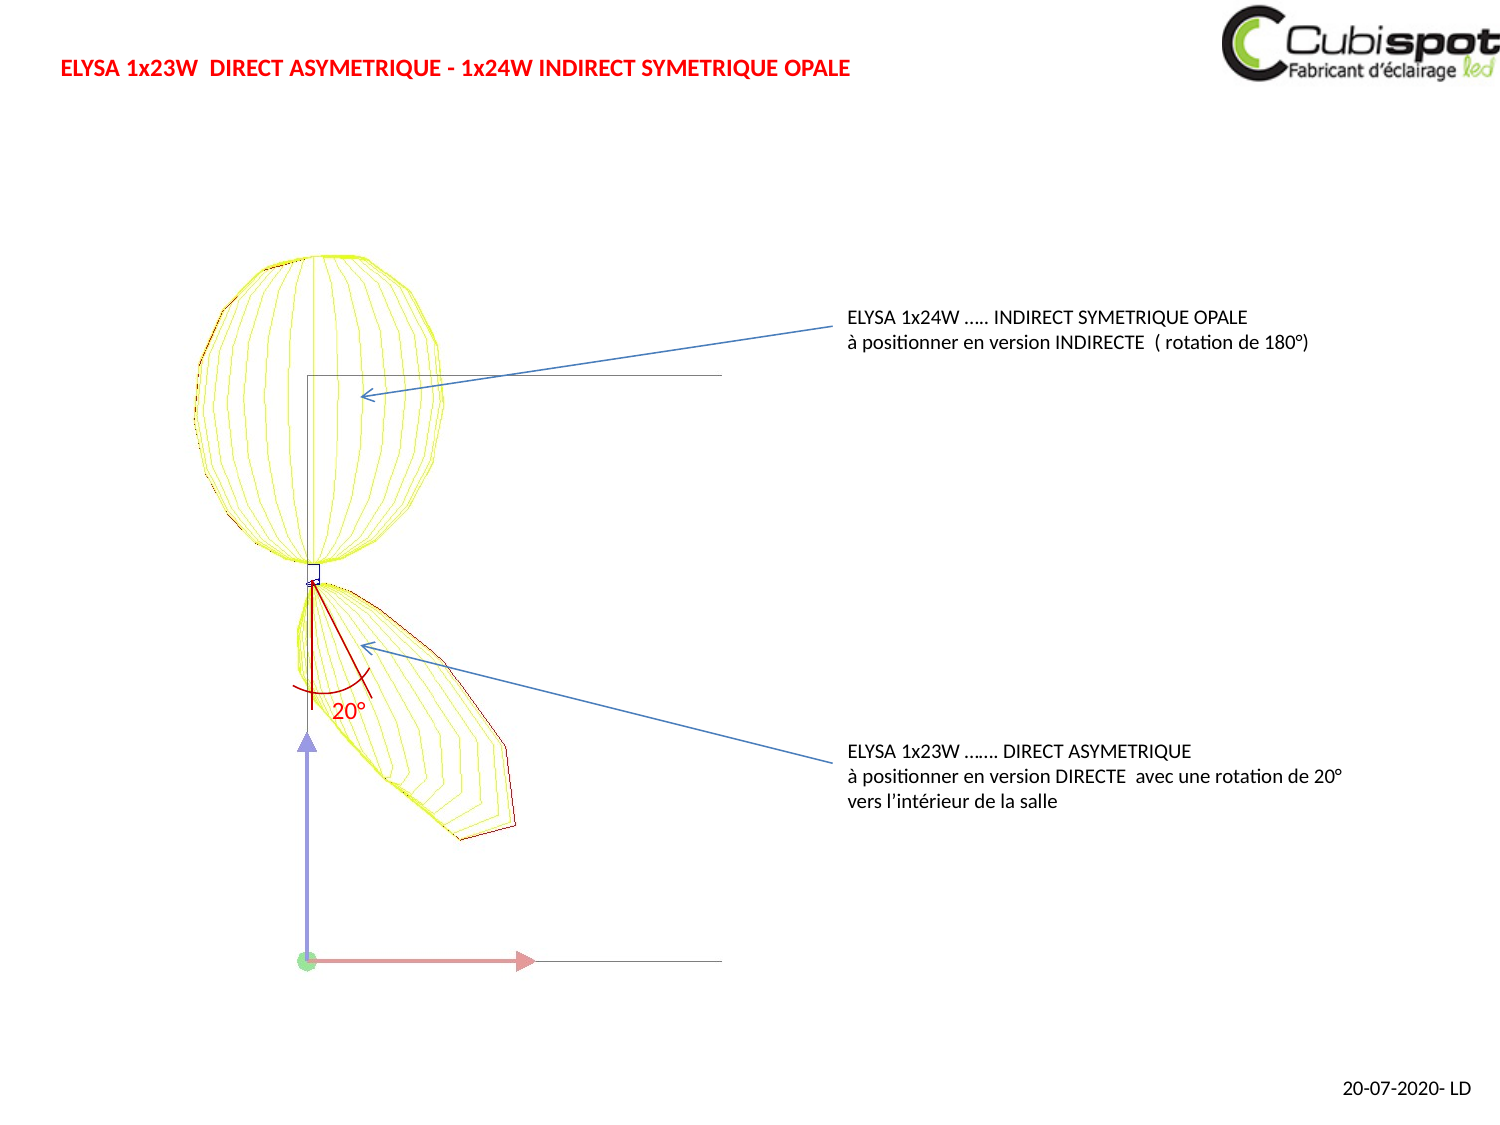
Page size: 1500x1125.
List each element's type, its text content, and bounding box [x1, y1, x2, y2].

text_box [359, 644, 833, 764]
picture [1222, 0, 1500, 93]
text_box ELYSA 1x23W DIRECT ASYMETRIQUE - 1x24W INDIRECT SYMETRIQUE OPALE [45, 44, 874, 90]
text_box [359, 325, 833, 398]
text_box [311, 579, 373, 699]
text_box 20-07-2020- LD [1327, 1067, 1487, 1107]
picture [40, 171, 730, 987]
text_box ELYSA 1x24W ….. INDIRECT SYMETRIQUE OPALE à positionner en version INDIRECTE ( rotation de 180°) [832, 296, 1326, 361]
text_box ELYSA 1x23W ……. DIRECT ASYMETRIQUE à positionner en version DIRECTE avec une rotation de 20° vers l’intérieur de la salle [832, 730, 1376, 821]
